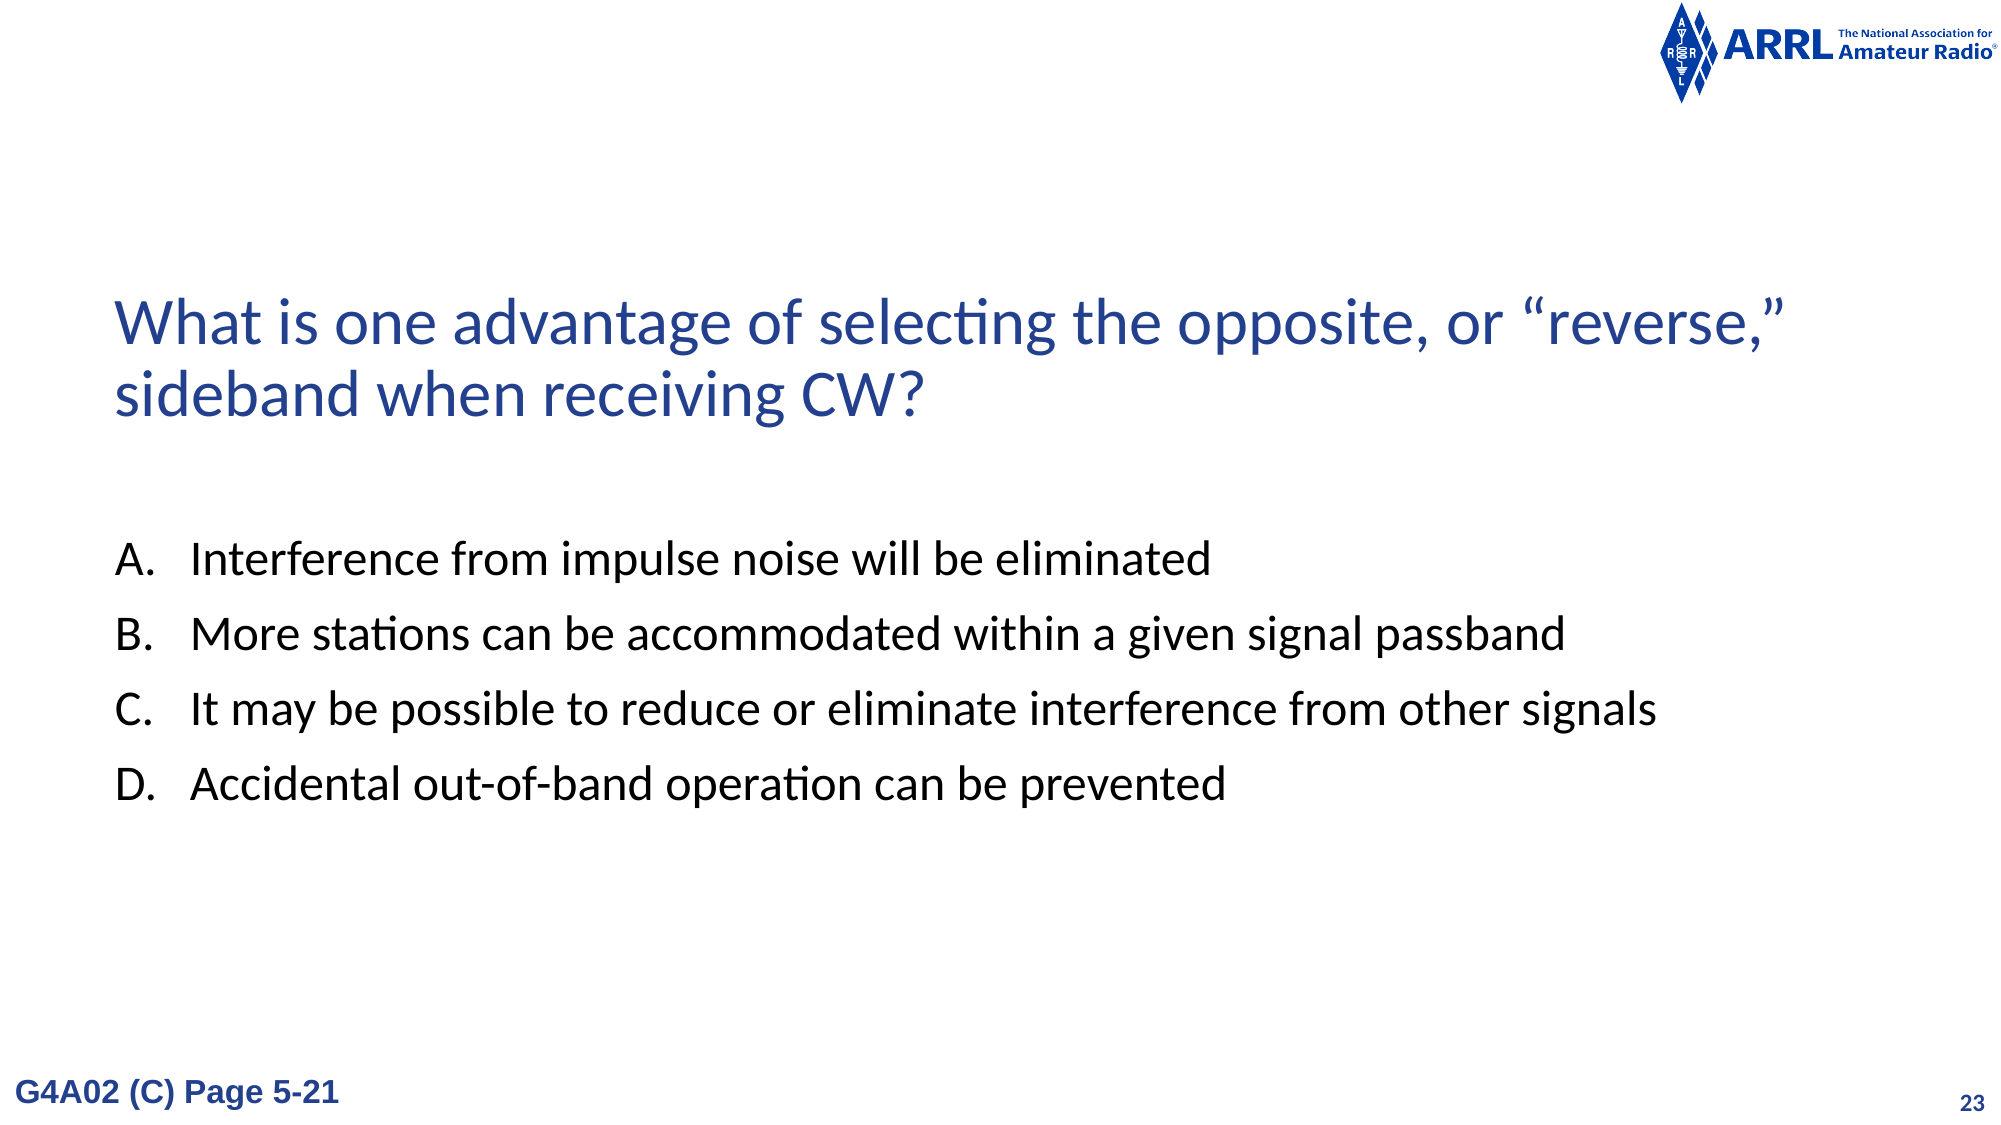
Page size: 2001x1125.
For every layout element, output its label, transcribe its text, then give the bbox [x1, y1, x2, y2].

title What is one advantage of selecting the opposite, or “reverse,” sideband when receiving CW? [99, 249, 1900, 468]
picture [1658, 0, 1999, 106]
text_box G4A02 (C) Page 5-21 [0, 1062, 1313, 1118]
list Interference from impulse noise will be eliminated More stations can be accommodated within a given signal passband It may be possible to reduce or eliminate interference from other signals Accidental out-of-band operation can be prevented [99, 525, 1900, 1005]
text_box 23 [1899, 1079, 2000, 1125]
